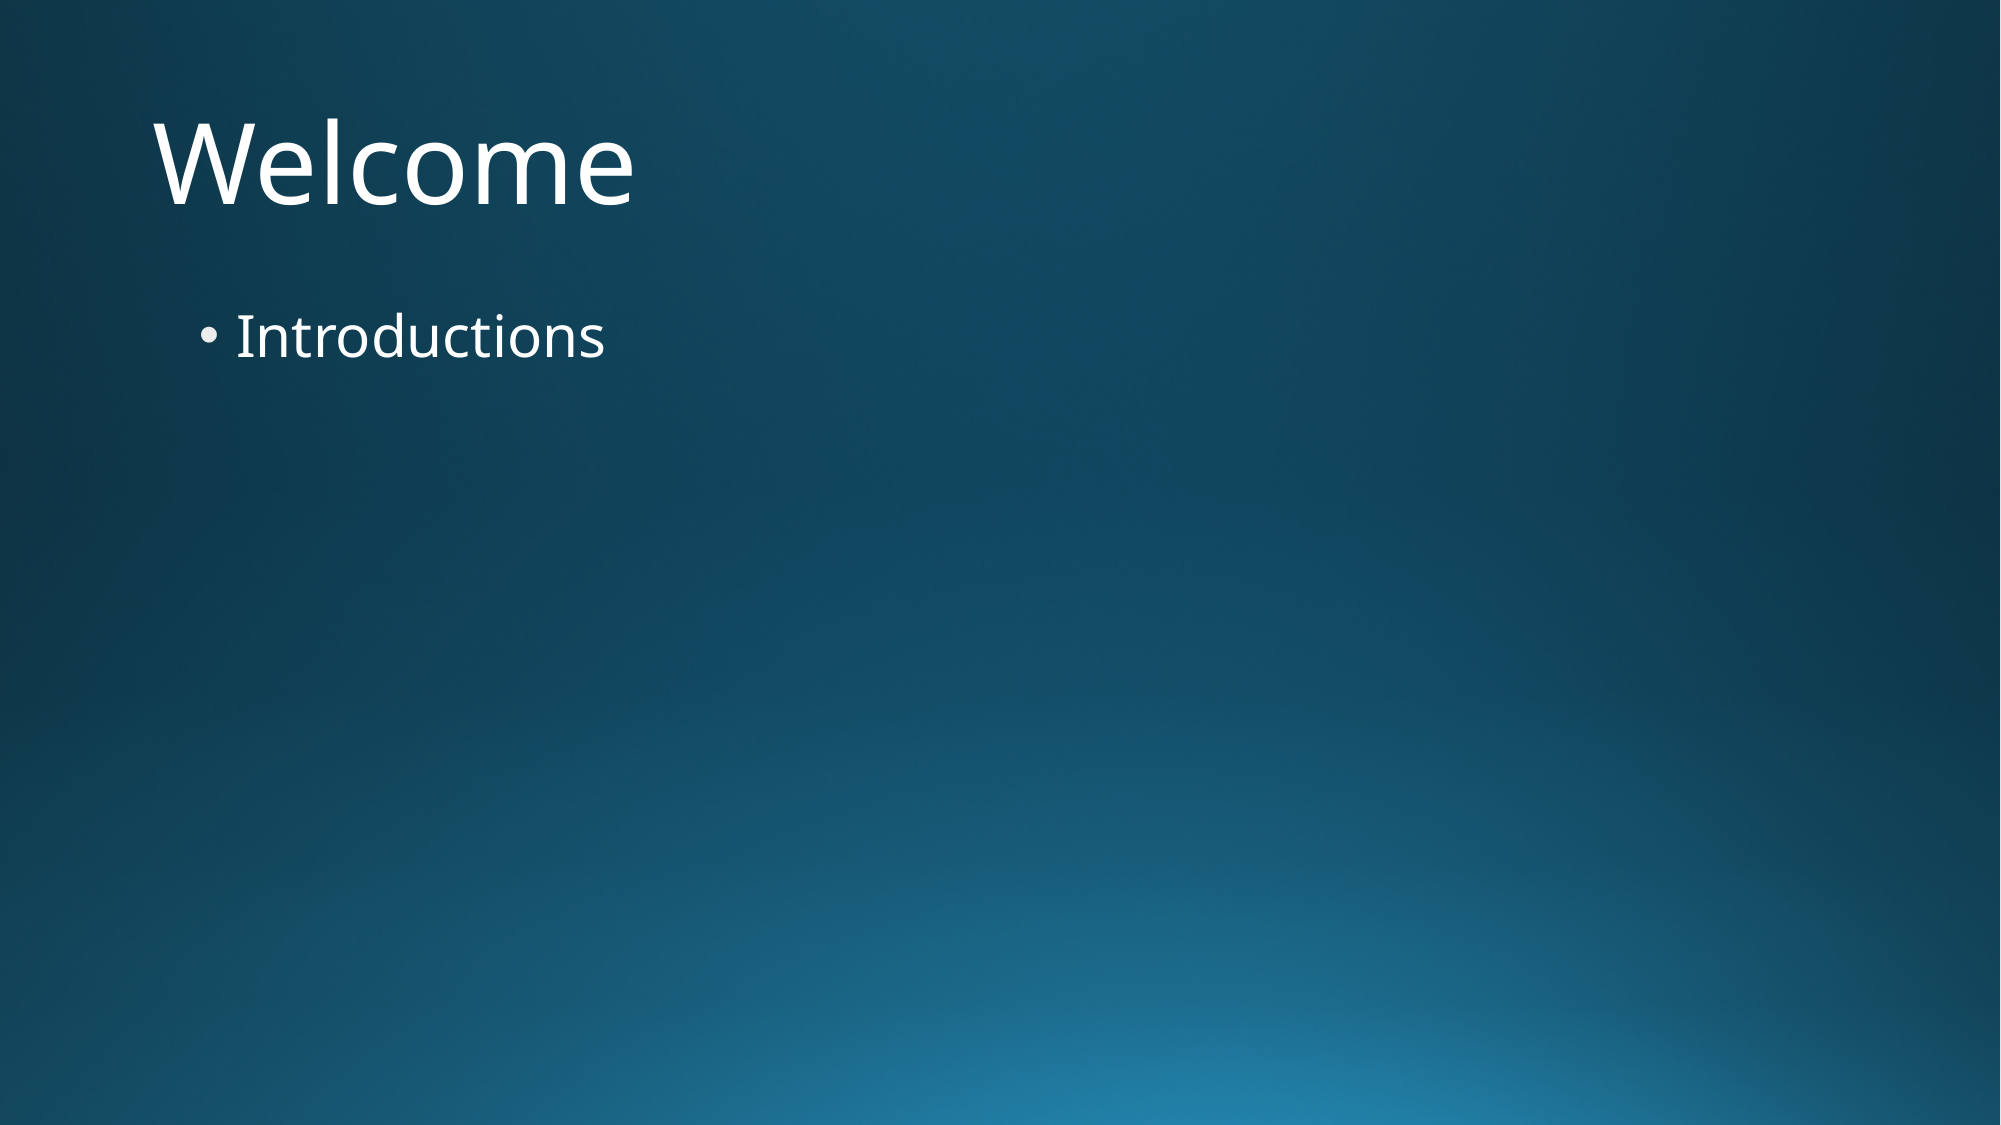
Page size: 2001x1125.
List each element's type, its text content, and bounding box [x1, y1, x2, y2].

title Welcome [137, 59, 1863, 278]
list Introductions [183, 299, 1863, 1014]
picture [0, 0, 2001, 1125]
